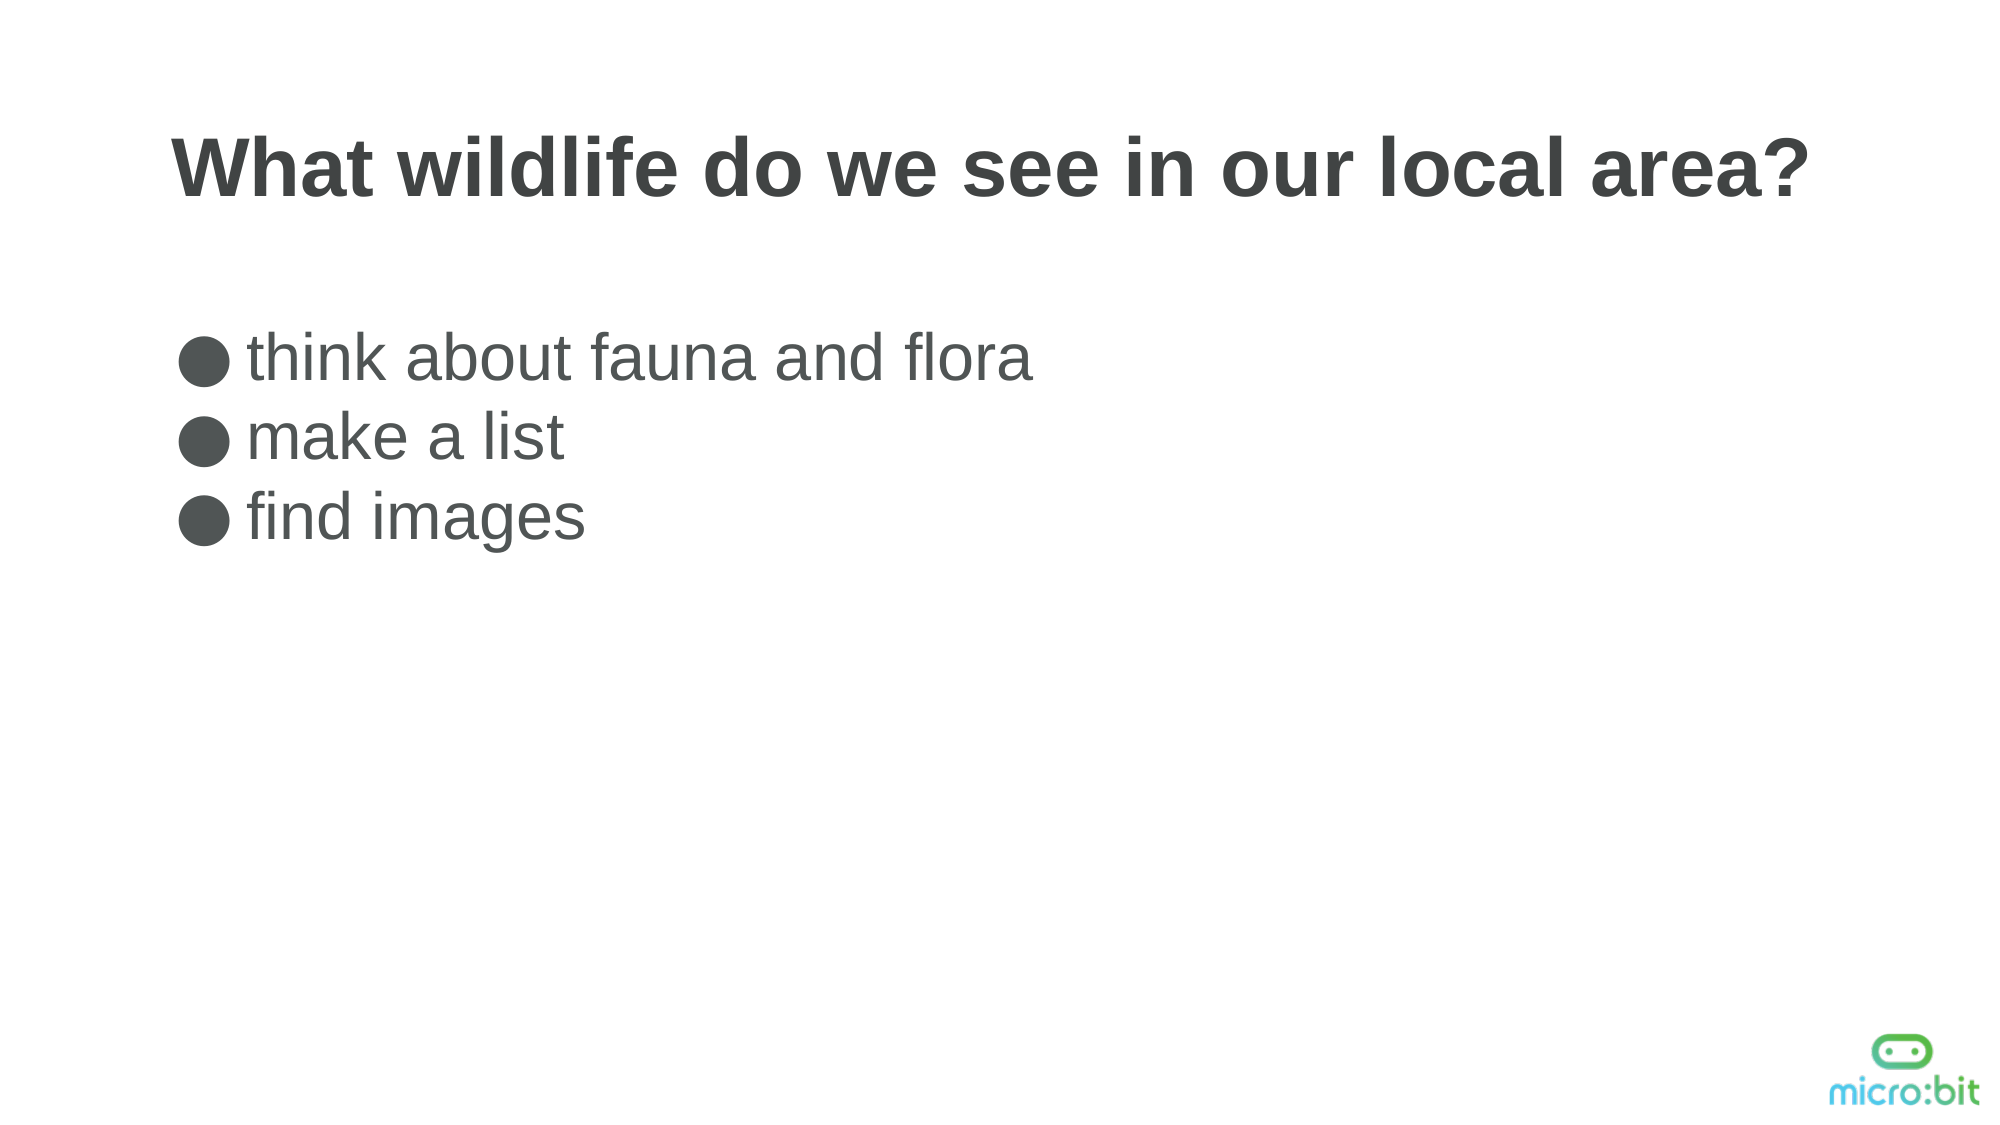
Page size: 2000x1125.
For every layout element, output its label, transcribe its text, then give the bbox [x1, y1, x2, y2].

picture [1829, 1029, 1980, 1106]
text_box What wildlife do we see in our local area? think about fauna and flora make a list find images [156, 105, 1908, 929]
